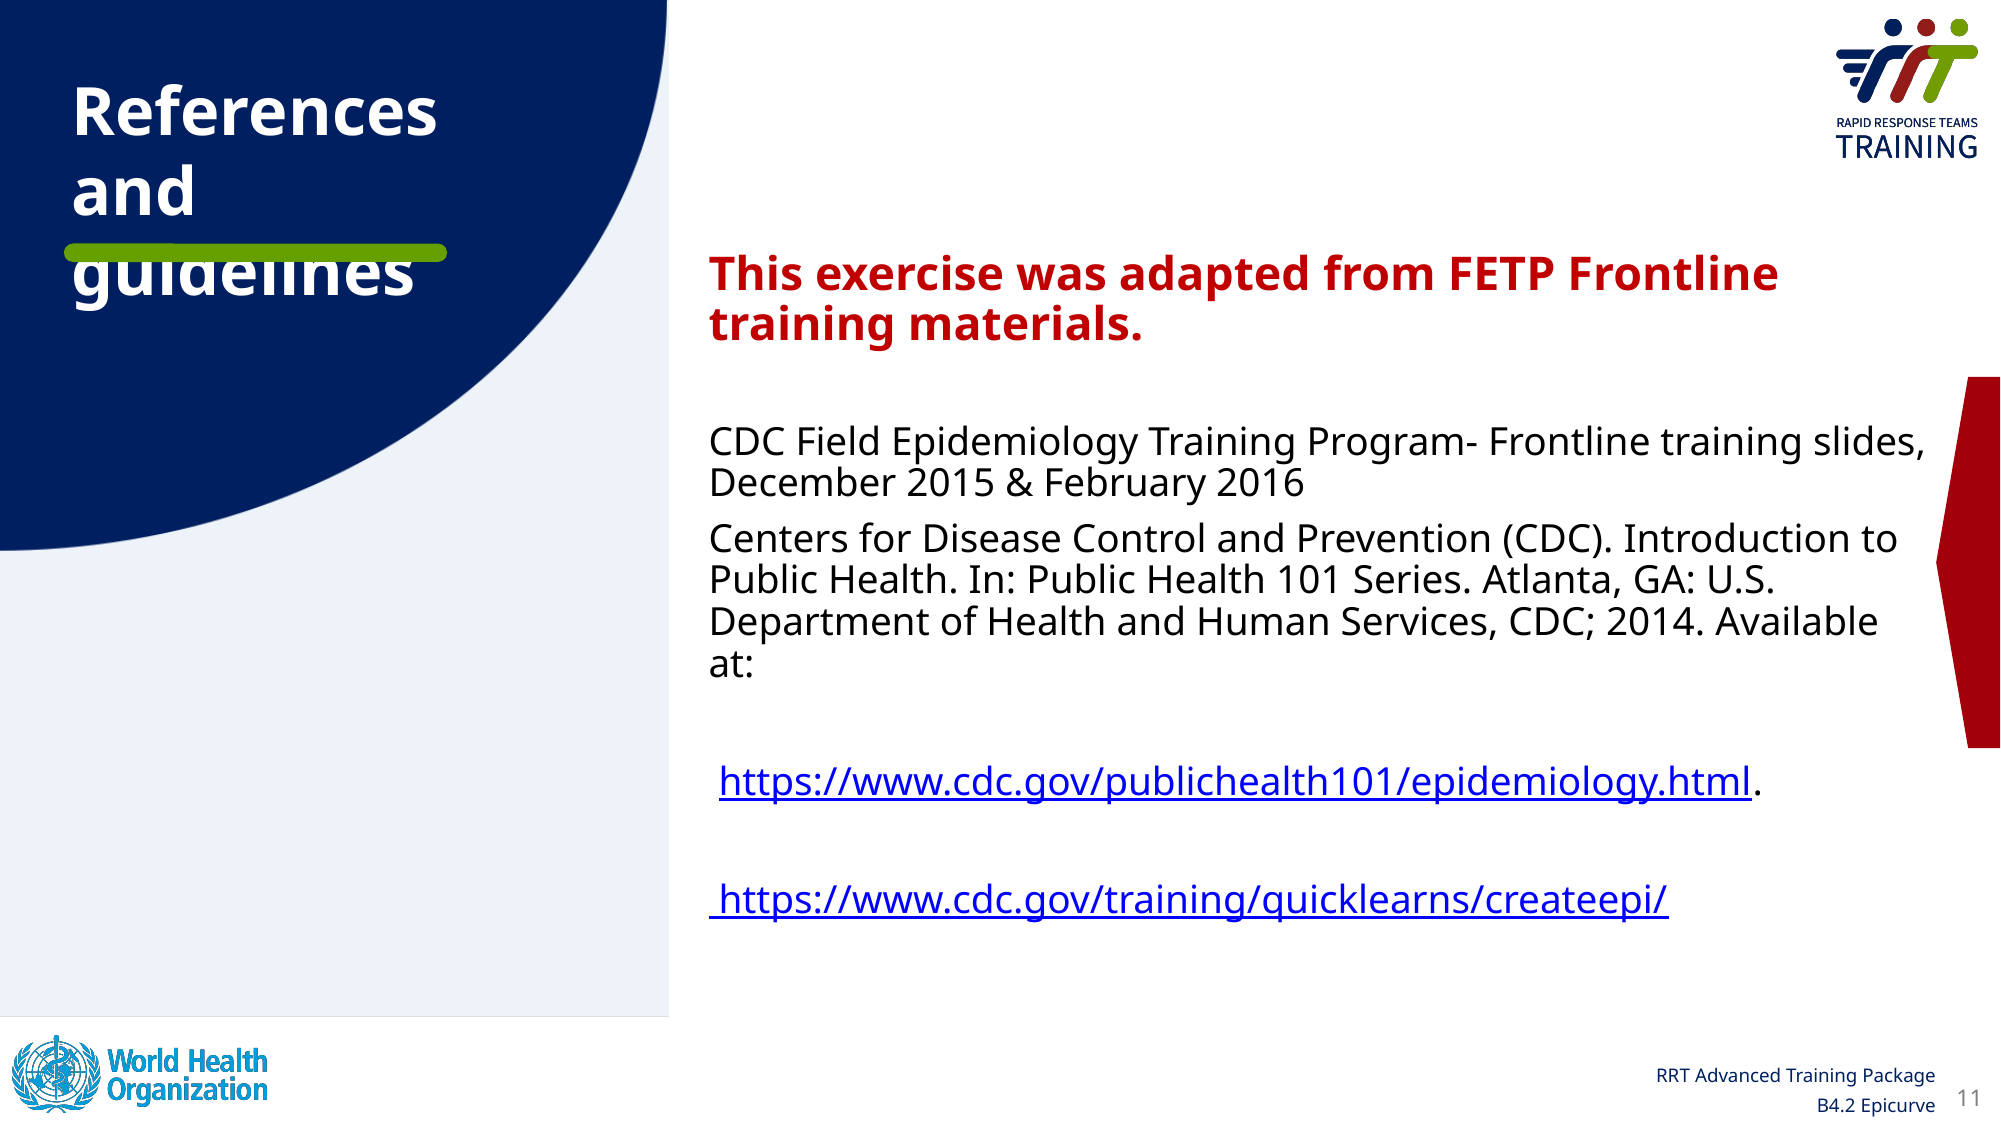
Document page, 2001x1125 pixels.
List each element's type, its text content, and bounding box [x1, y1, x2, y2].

picture [22, 1062, 26, 1077]
picture [71, 1053, 90, 1091]
picture [30, 1083, 37, 1091]
picture [46, 1056, 54, 1062]
picture [24, 1054, 36, 1087]
picture [12, 1035, 54, 1068]
picture [12, 1083, 48, 1113]
picture [1835, 19, 1978, 167]
picture [40, 1062, 47, 1070]
list This exercise was adapted from FETP Frontline training materials. CDC Field Epidemiology Training Program- Frontline training slides, December 2015 & February 2016 Centers for Disease Control and Prevention (CDC). Introduction to Public Health. In: Public Health 101 Series. Atlanta, GA: U.S. Department of Health and Human Services, CDC; 2014. Available at: https://www.cdc.gov/publichealth101/epidemiology.html. https://www.cdc.gov/training/quicklearns/createepi/ [700, 189, 1937, 936]
picture [36, 1088, 78, 1105]
picture [50, 1108, 62, 1113]
picture [34, 1054, 43, 1078]
picture [59, 1035, 267, 1113]
picture [0, 0, 669, 1018]
